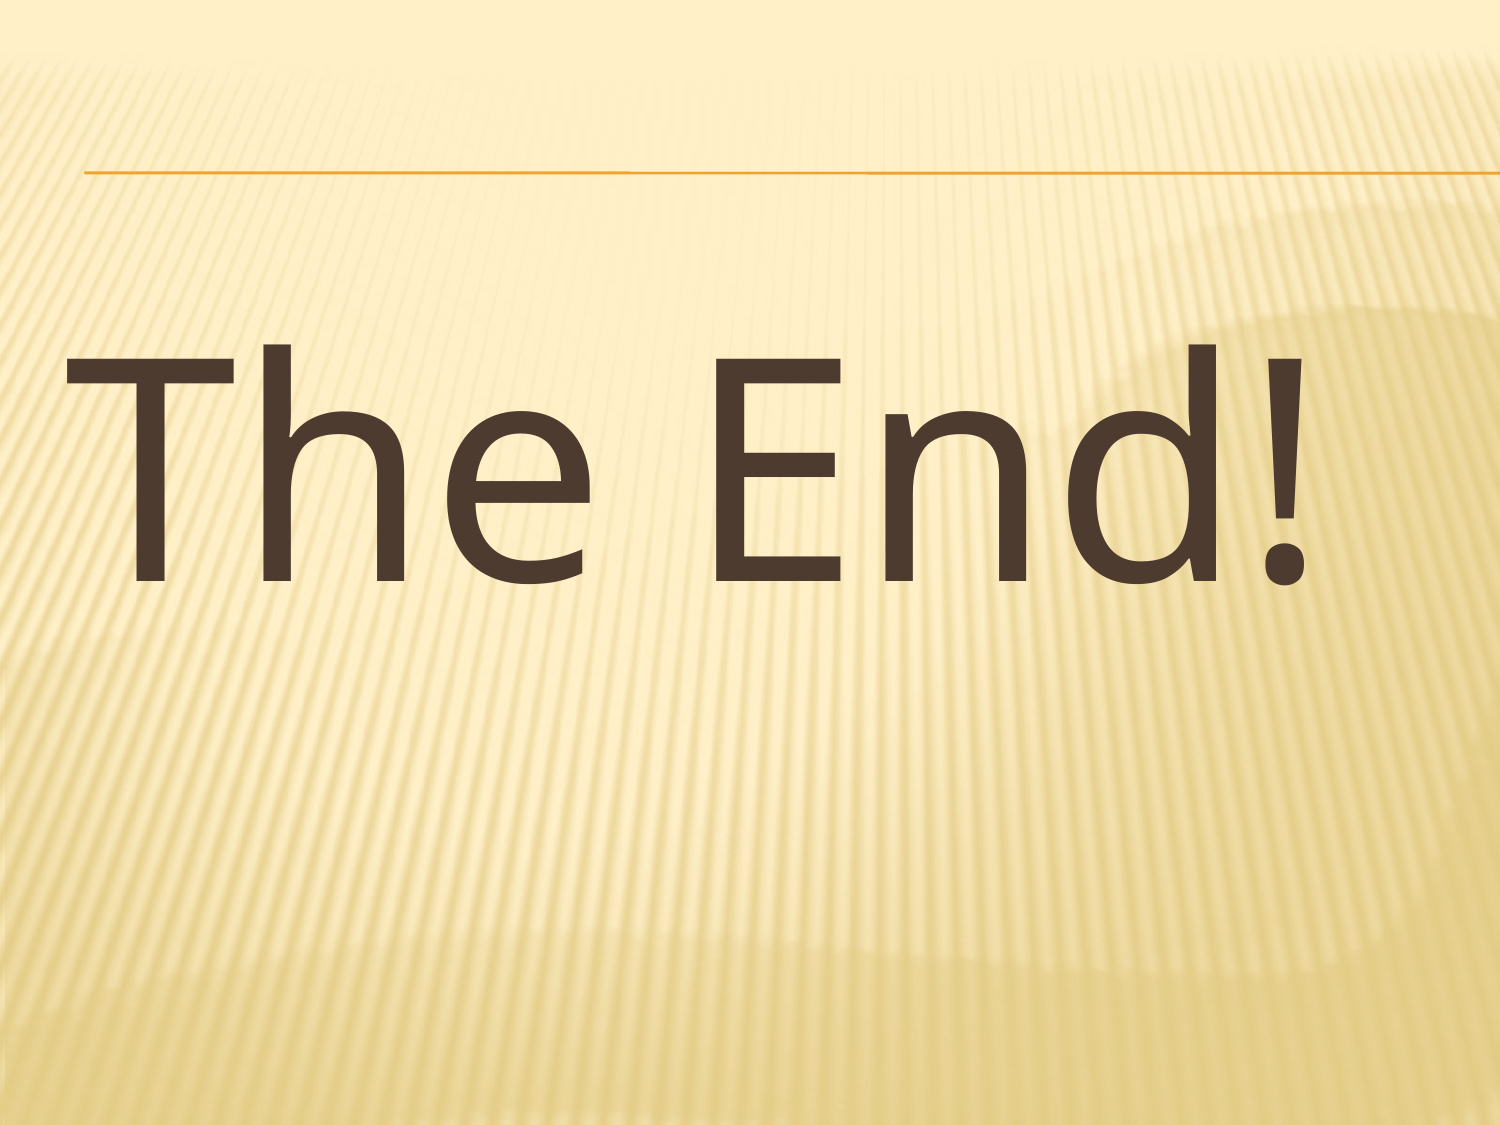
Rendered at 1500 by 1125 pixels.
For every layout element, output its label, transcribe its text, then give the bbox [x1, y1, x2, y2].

list The End! [50, 262, 1475, 658]
